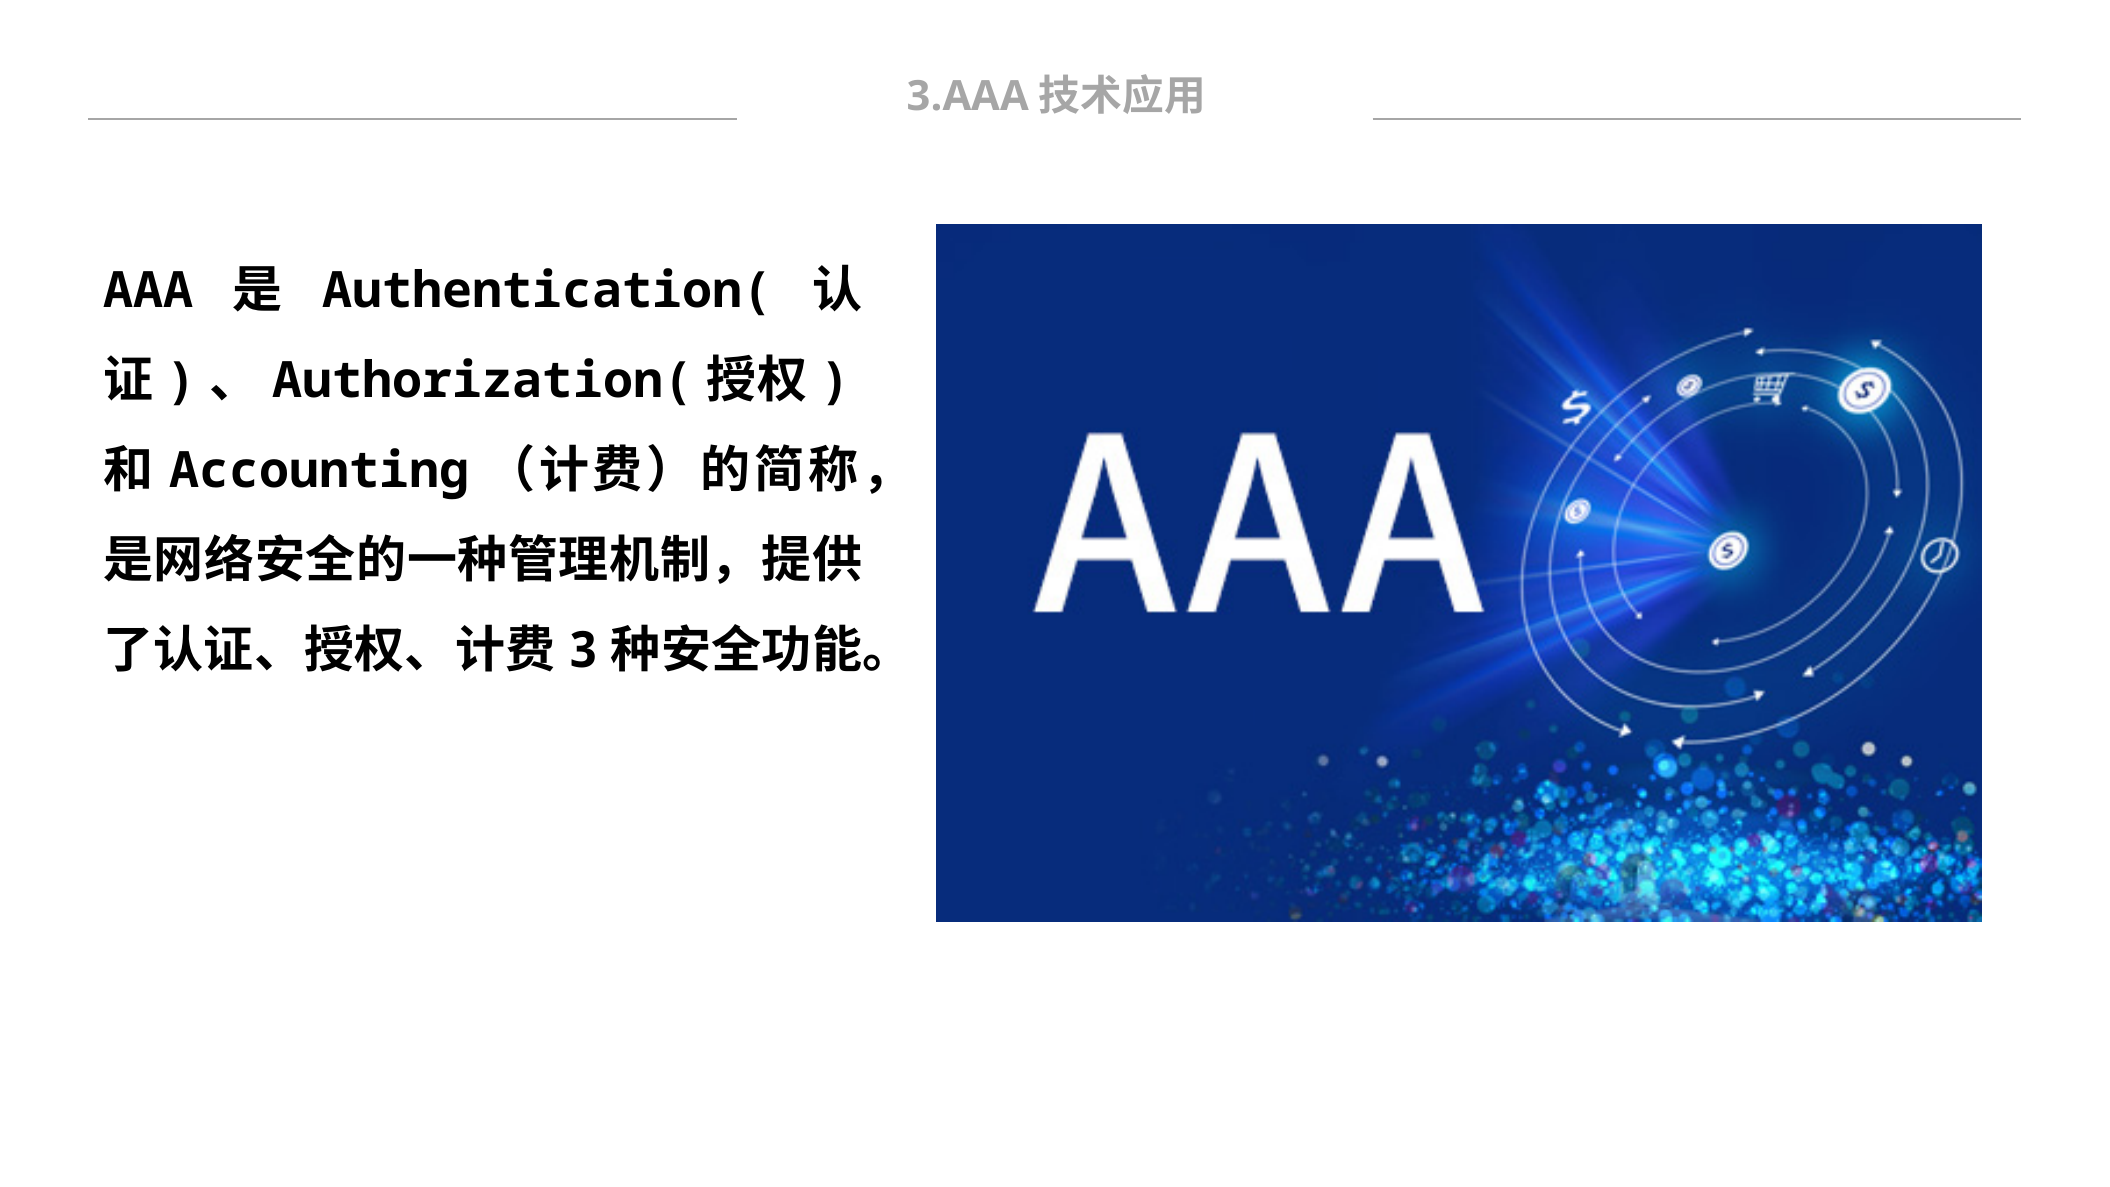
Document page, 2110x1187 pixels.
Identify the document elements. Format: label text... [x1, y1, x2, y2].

picture [936, 224, 1982, 922]
text_box 3.AAA技术应用 [732, 68, 1381, 119]
text_box AAA是Authentication(认证)、Authorization(授权)和Accounting（计费）的简称，是网络安全的一种管理机制，提供了认证、授权、计费3种安全功能。 [88, 220, 878, 672]
